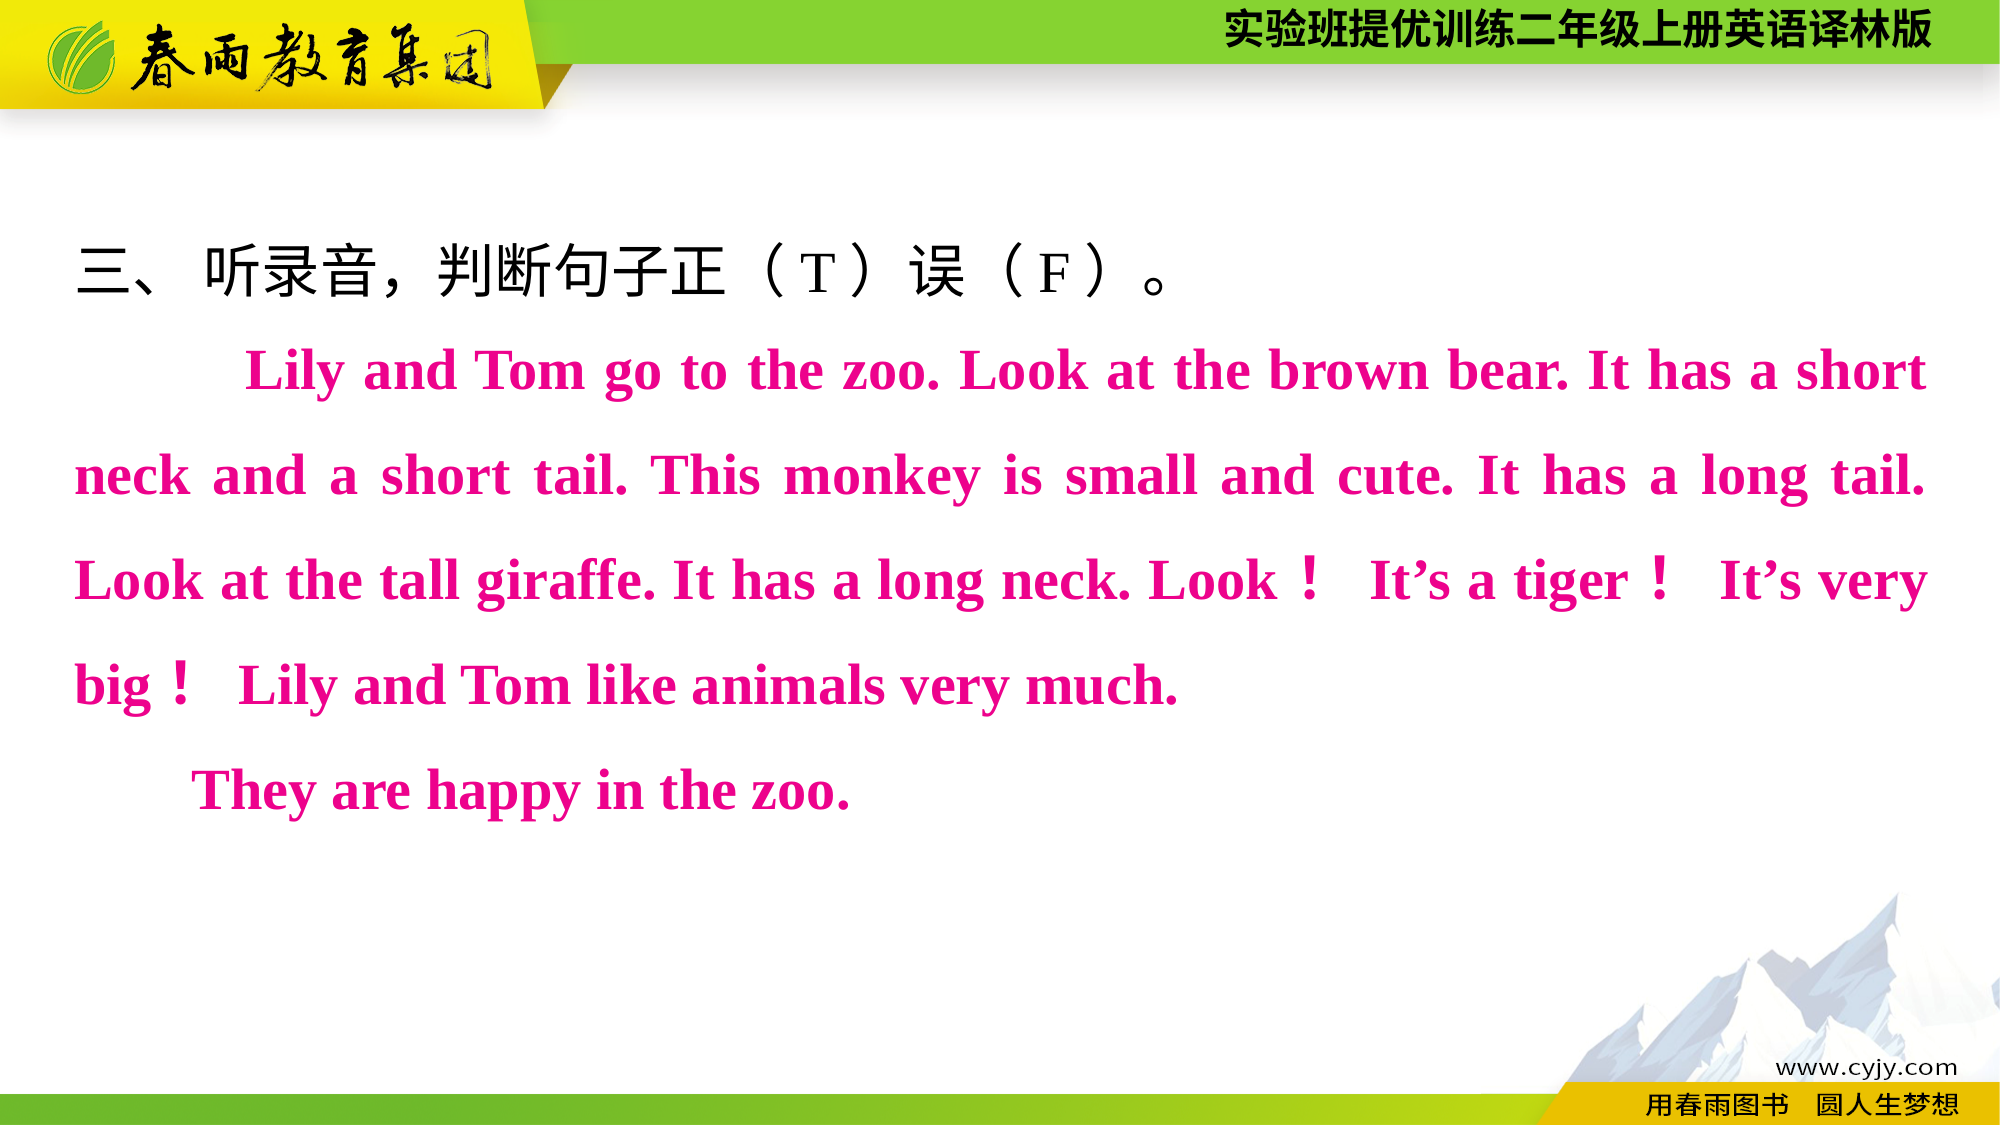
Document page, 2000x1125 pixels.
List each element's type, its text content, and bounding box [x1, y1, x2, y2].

picture [0, 0, 2000, 1125]
text_box Lily and Tom go to the zoo. Look at the brown bear. It has a short neck and a short tail. This monkey is small and cute. It has a long tail. Look at the tall giraffe. It has a long neck. Look！It’s a tiger！It’s very big！Lily and Tom like animals very much. They are happy in the zoo. [59, 288, 1944, 829]
list 三、 听录音，判断句子正（T）误（F）。 [59, 191, 1944, 288]
